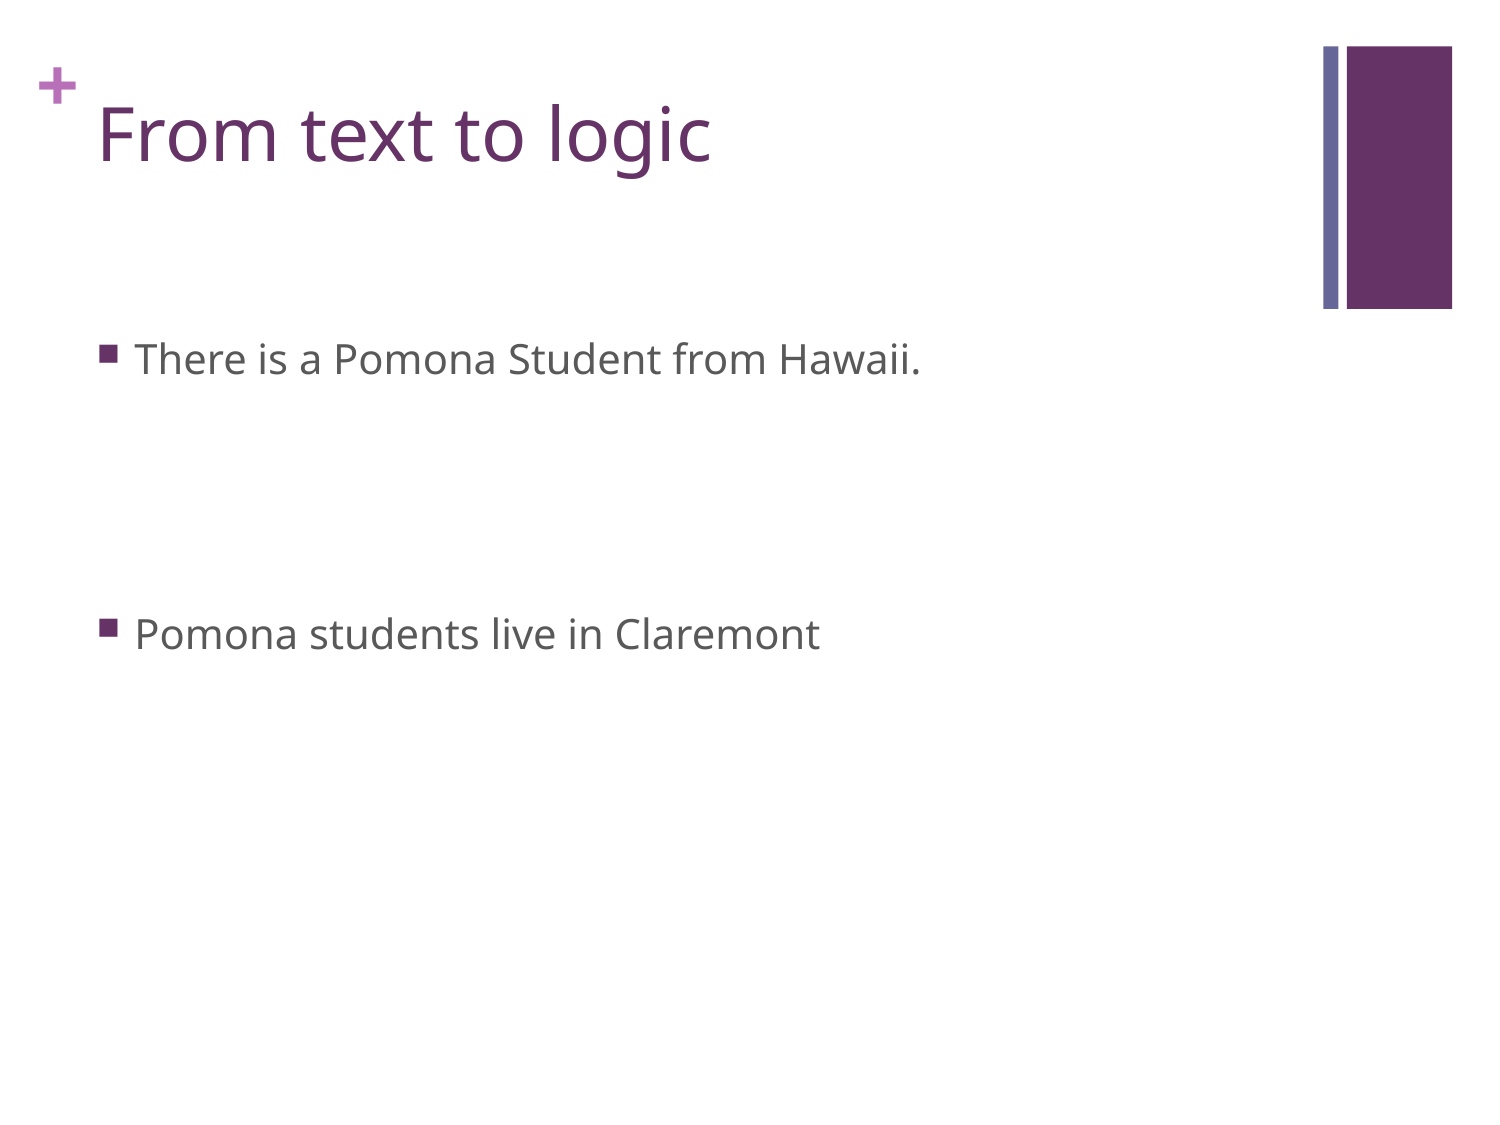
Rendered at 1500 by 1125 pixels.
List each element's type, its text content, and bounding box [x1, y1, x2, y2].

list There is a Pomona Student from Hawaii. Pomona students live in Claremont [81, 324, 1322, 1005]
title From text to logic [81, 79, 1322, 263]
